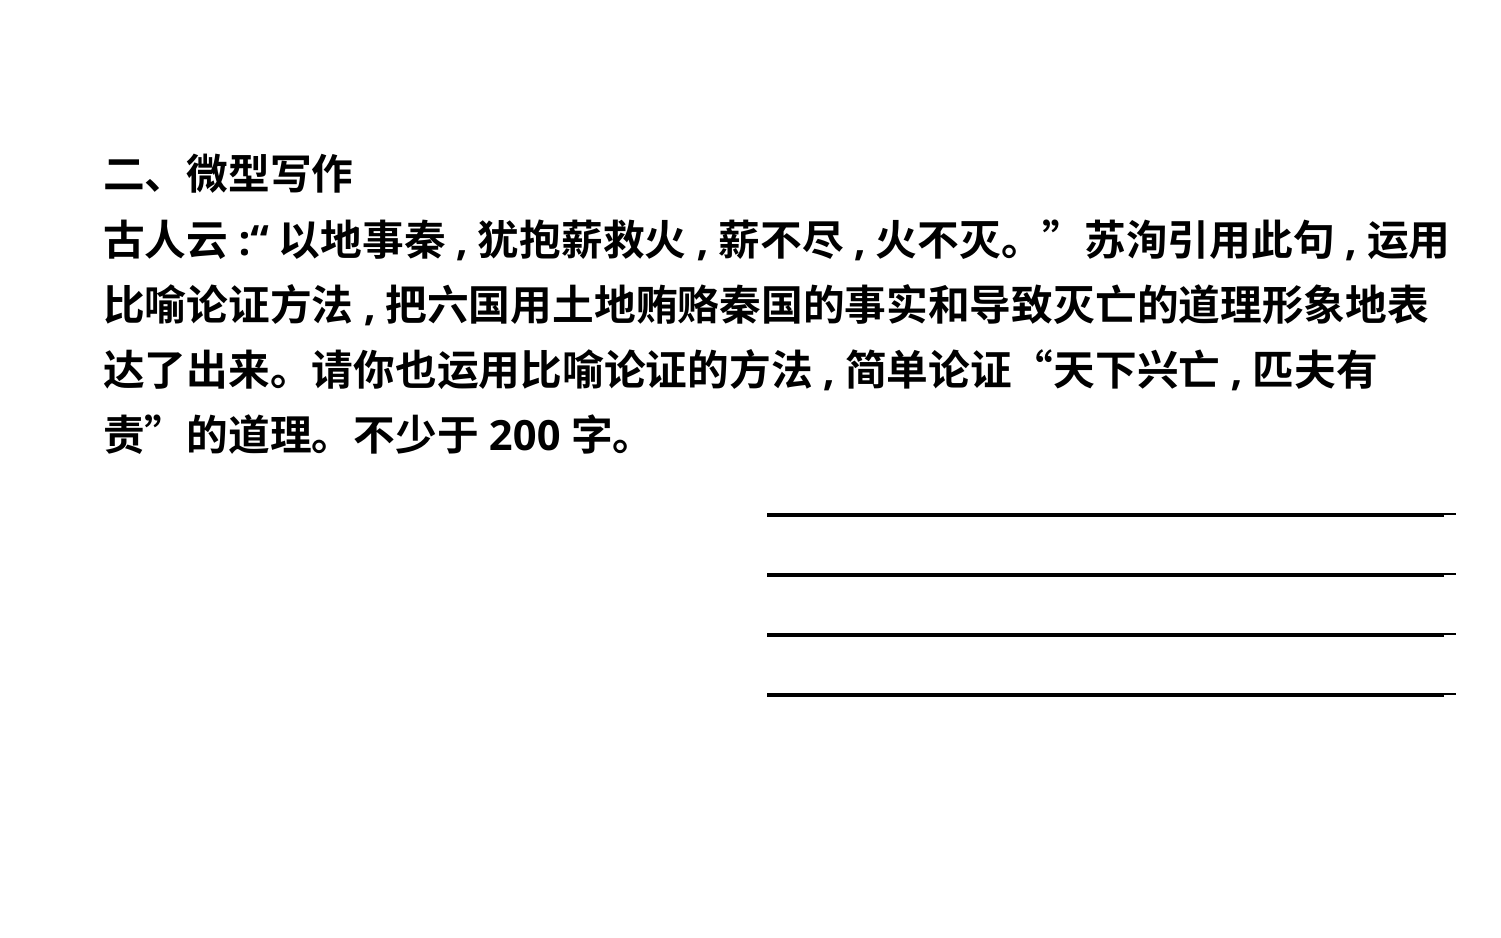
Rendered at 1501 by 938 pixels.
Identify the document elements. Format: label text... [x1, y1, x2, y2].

text_box 二、微型写作 古人云:“以地事秦,犹抱薪救火,薪不尽,火不灭。”苏洵引用此句,运用比喻论证方法,把六国用土地贿赂秦国的事实和导致灭亡的道理形象地表达了出来。请你也运用比喻论证的方法,简单论证“天下兴亡,匹夫有责”的道理。不少于200字。 [88, 126, 1471, 706]
